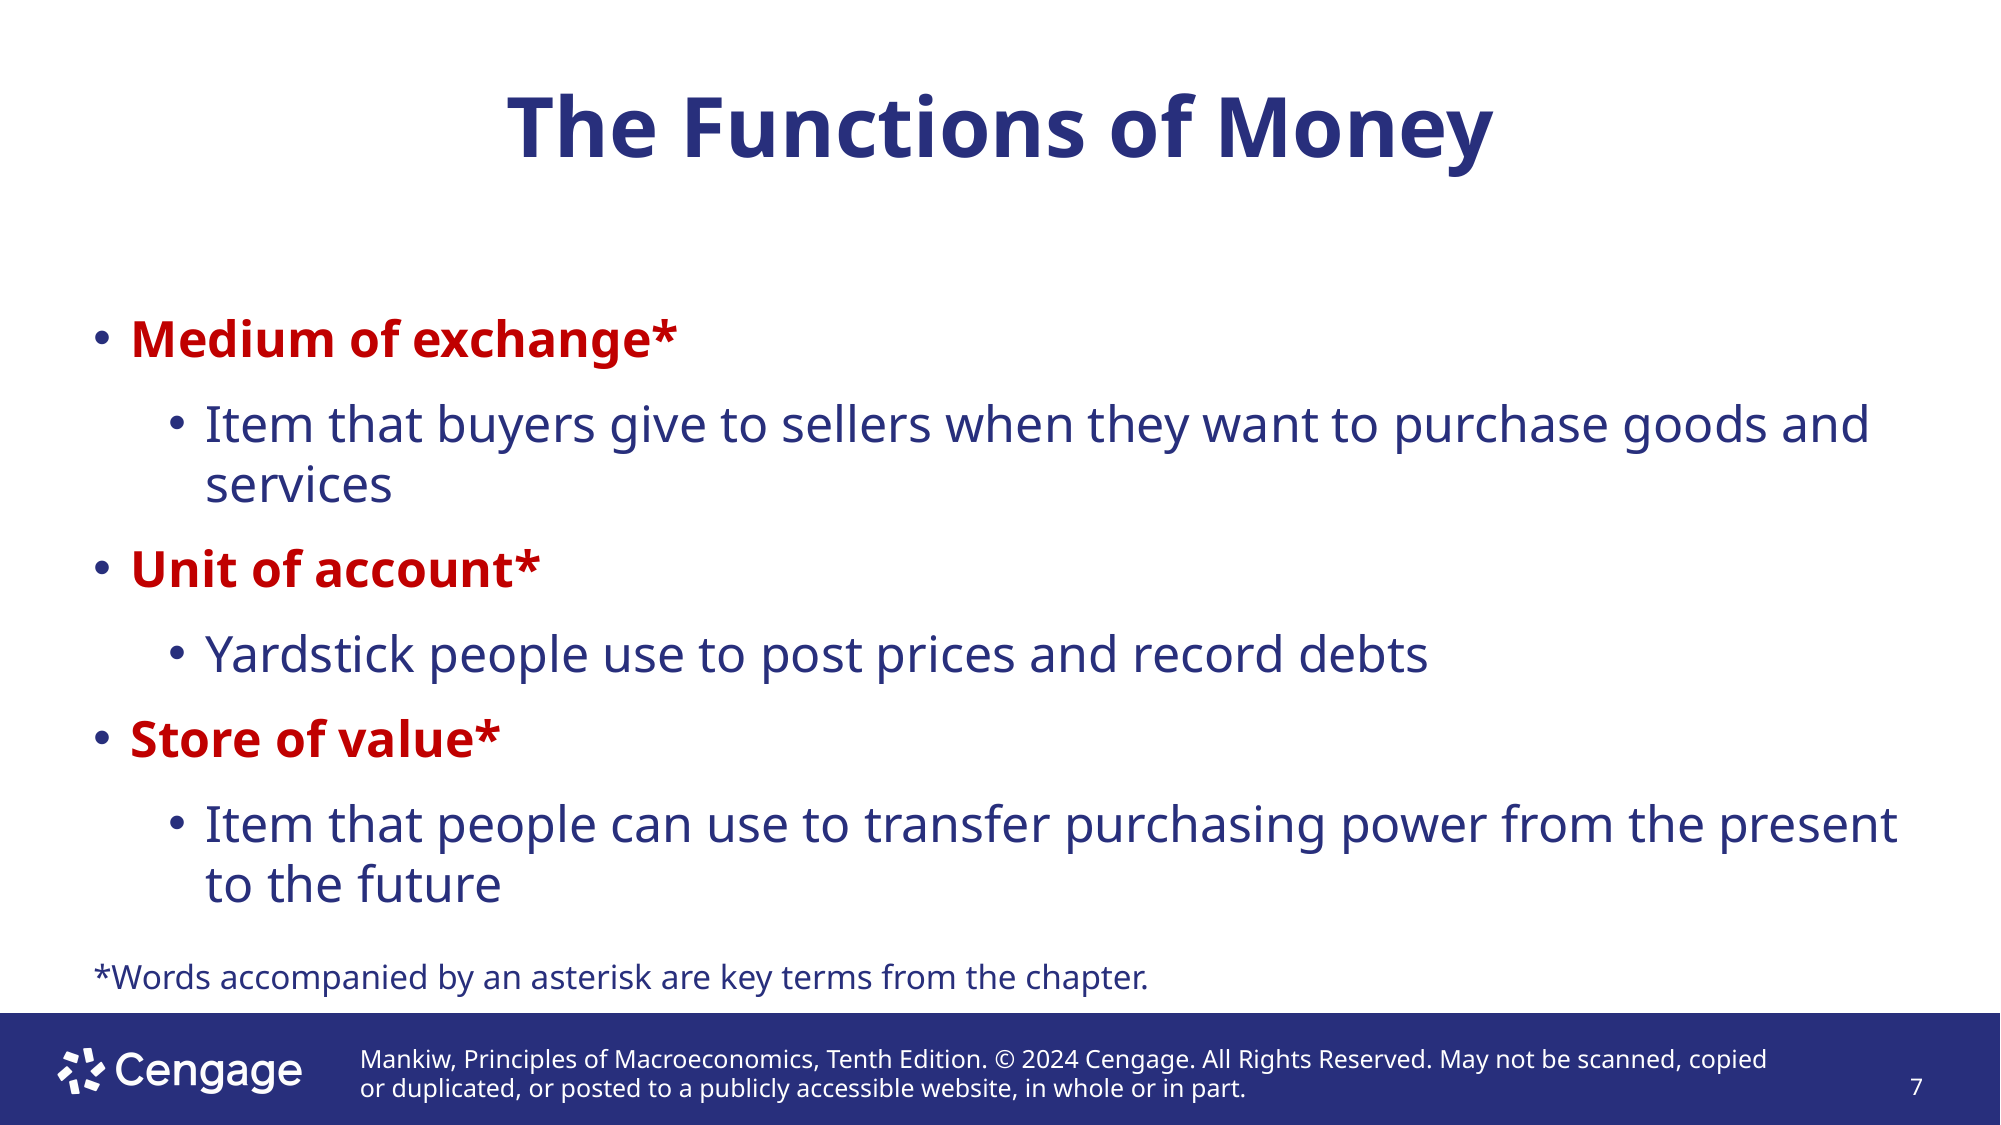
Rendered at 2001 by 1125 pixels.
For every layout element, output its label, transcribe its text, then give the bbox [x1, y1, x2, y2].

picture [30, 1020, 329, 1122]
list Medium of exchange* Item that buyers give to sellers when they want to purchase goods and services Unit of account* Yardstick people use to post prices and record debts Store of value* Item that people can use to transfer purchasing power from the present to the future *Words accompanied by an asterisk are key terms from the chapter. [78, 299, 1923, 1014]
title The Functions of Money [78, 77, 1923, 278]
